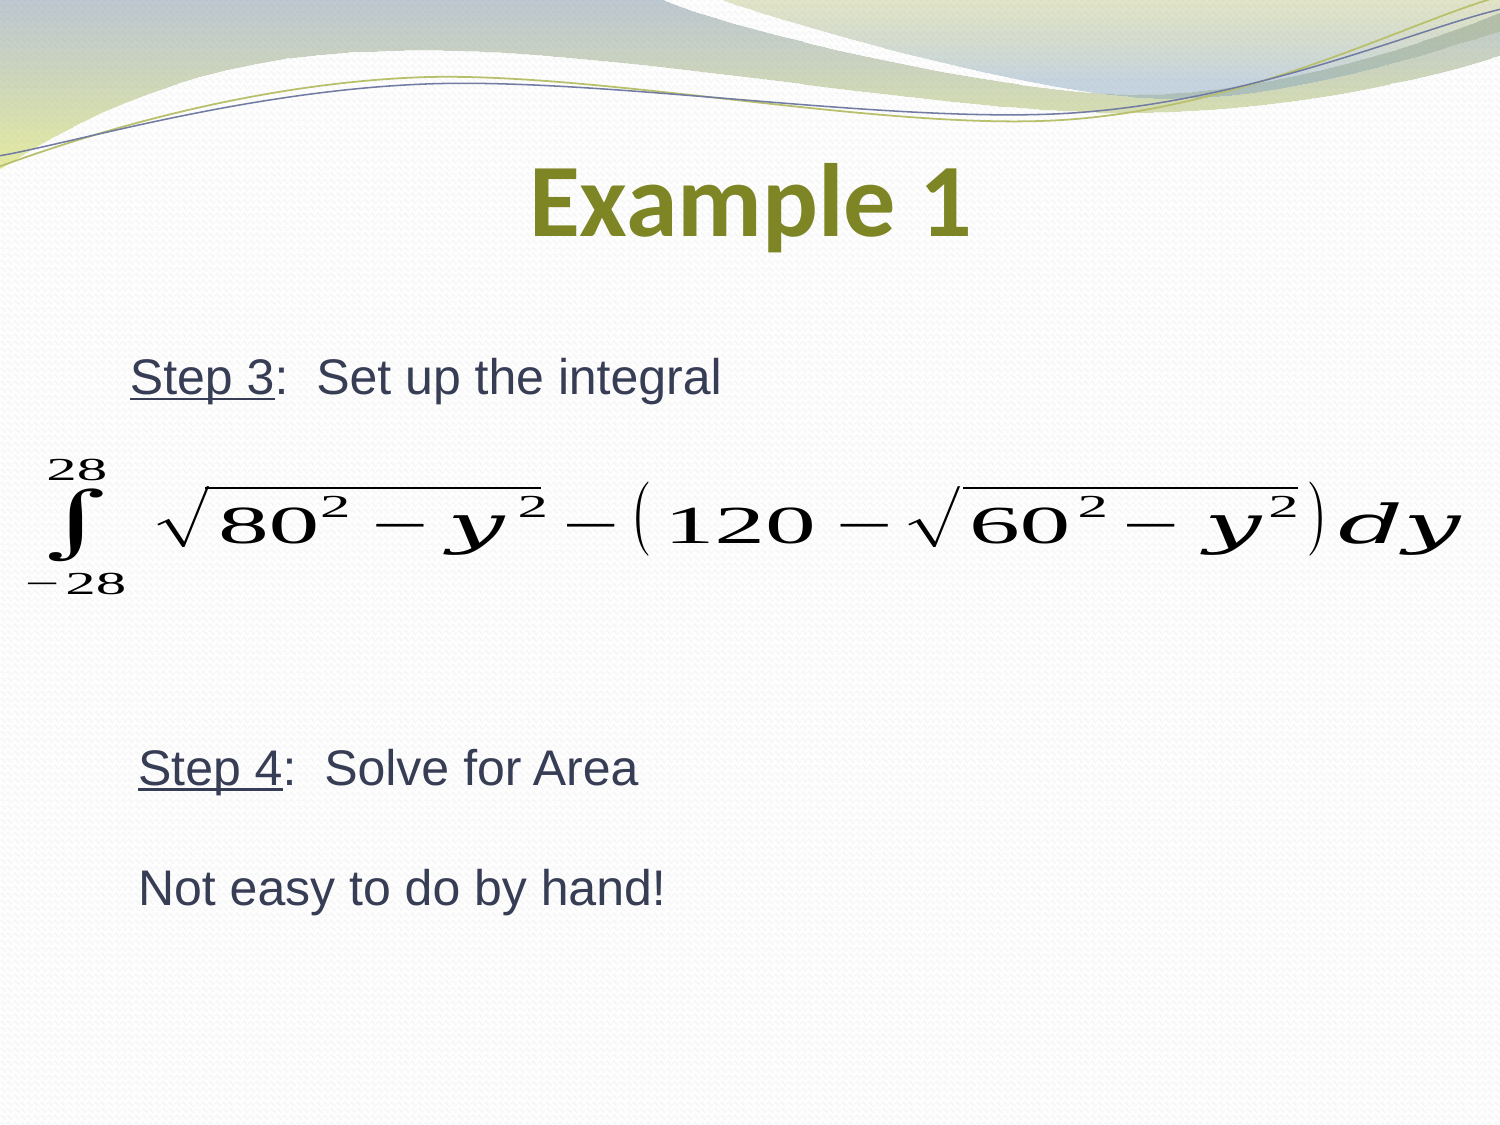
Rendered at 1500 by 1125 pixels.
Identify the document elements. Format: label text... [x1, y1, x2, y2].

text_box Step 3: Set up the integral [115, 337, 746, 413]
text_box Step 4: Solve for Area Not easy to do by hand! [123, 727, 1050, 923]
title Example 1 [76, 69, 1427, 257]
